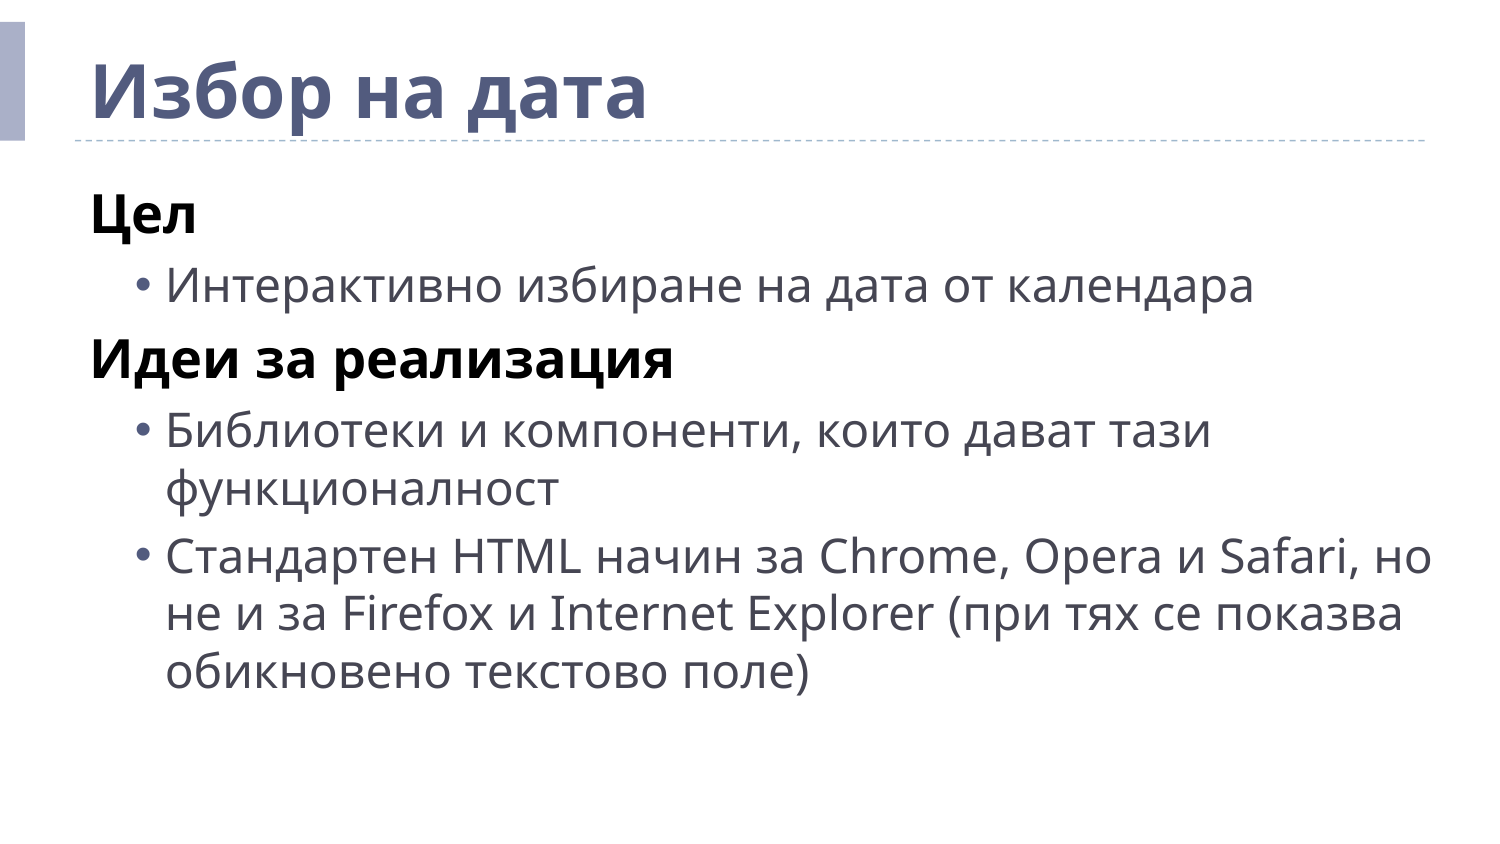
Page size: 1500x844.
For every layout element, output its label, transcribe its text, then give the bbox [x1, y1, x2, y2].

title Избор на дата [75, 18, 1475, 141]
list Цел Интерактивно избиране на дата от календара Идеи за реализация Библиотеки и компоненти, които дават тази функционалност Стандартен HTML начин за Chrome, Opera и Safari, но не и за Firefox и Internet Explorer (при тях се показва обикновено текстово поле) [75, 171, 1475, 835]
